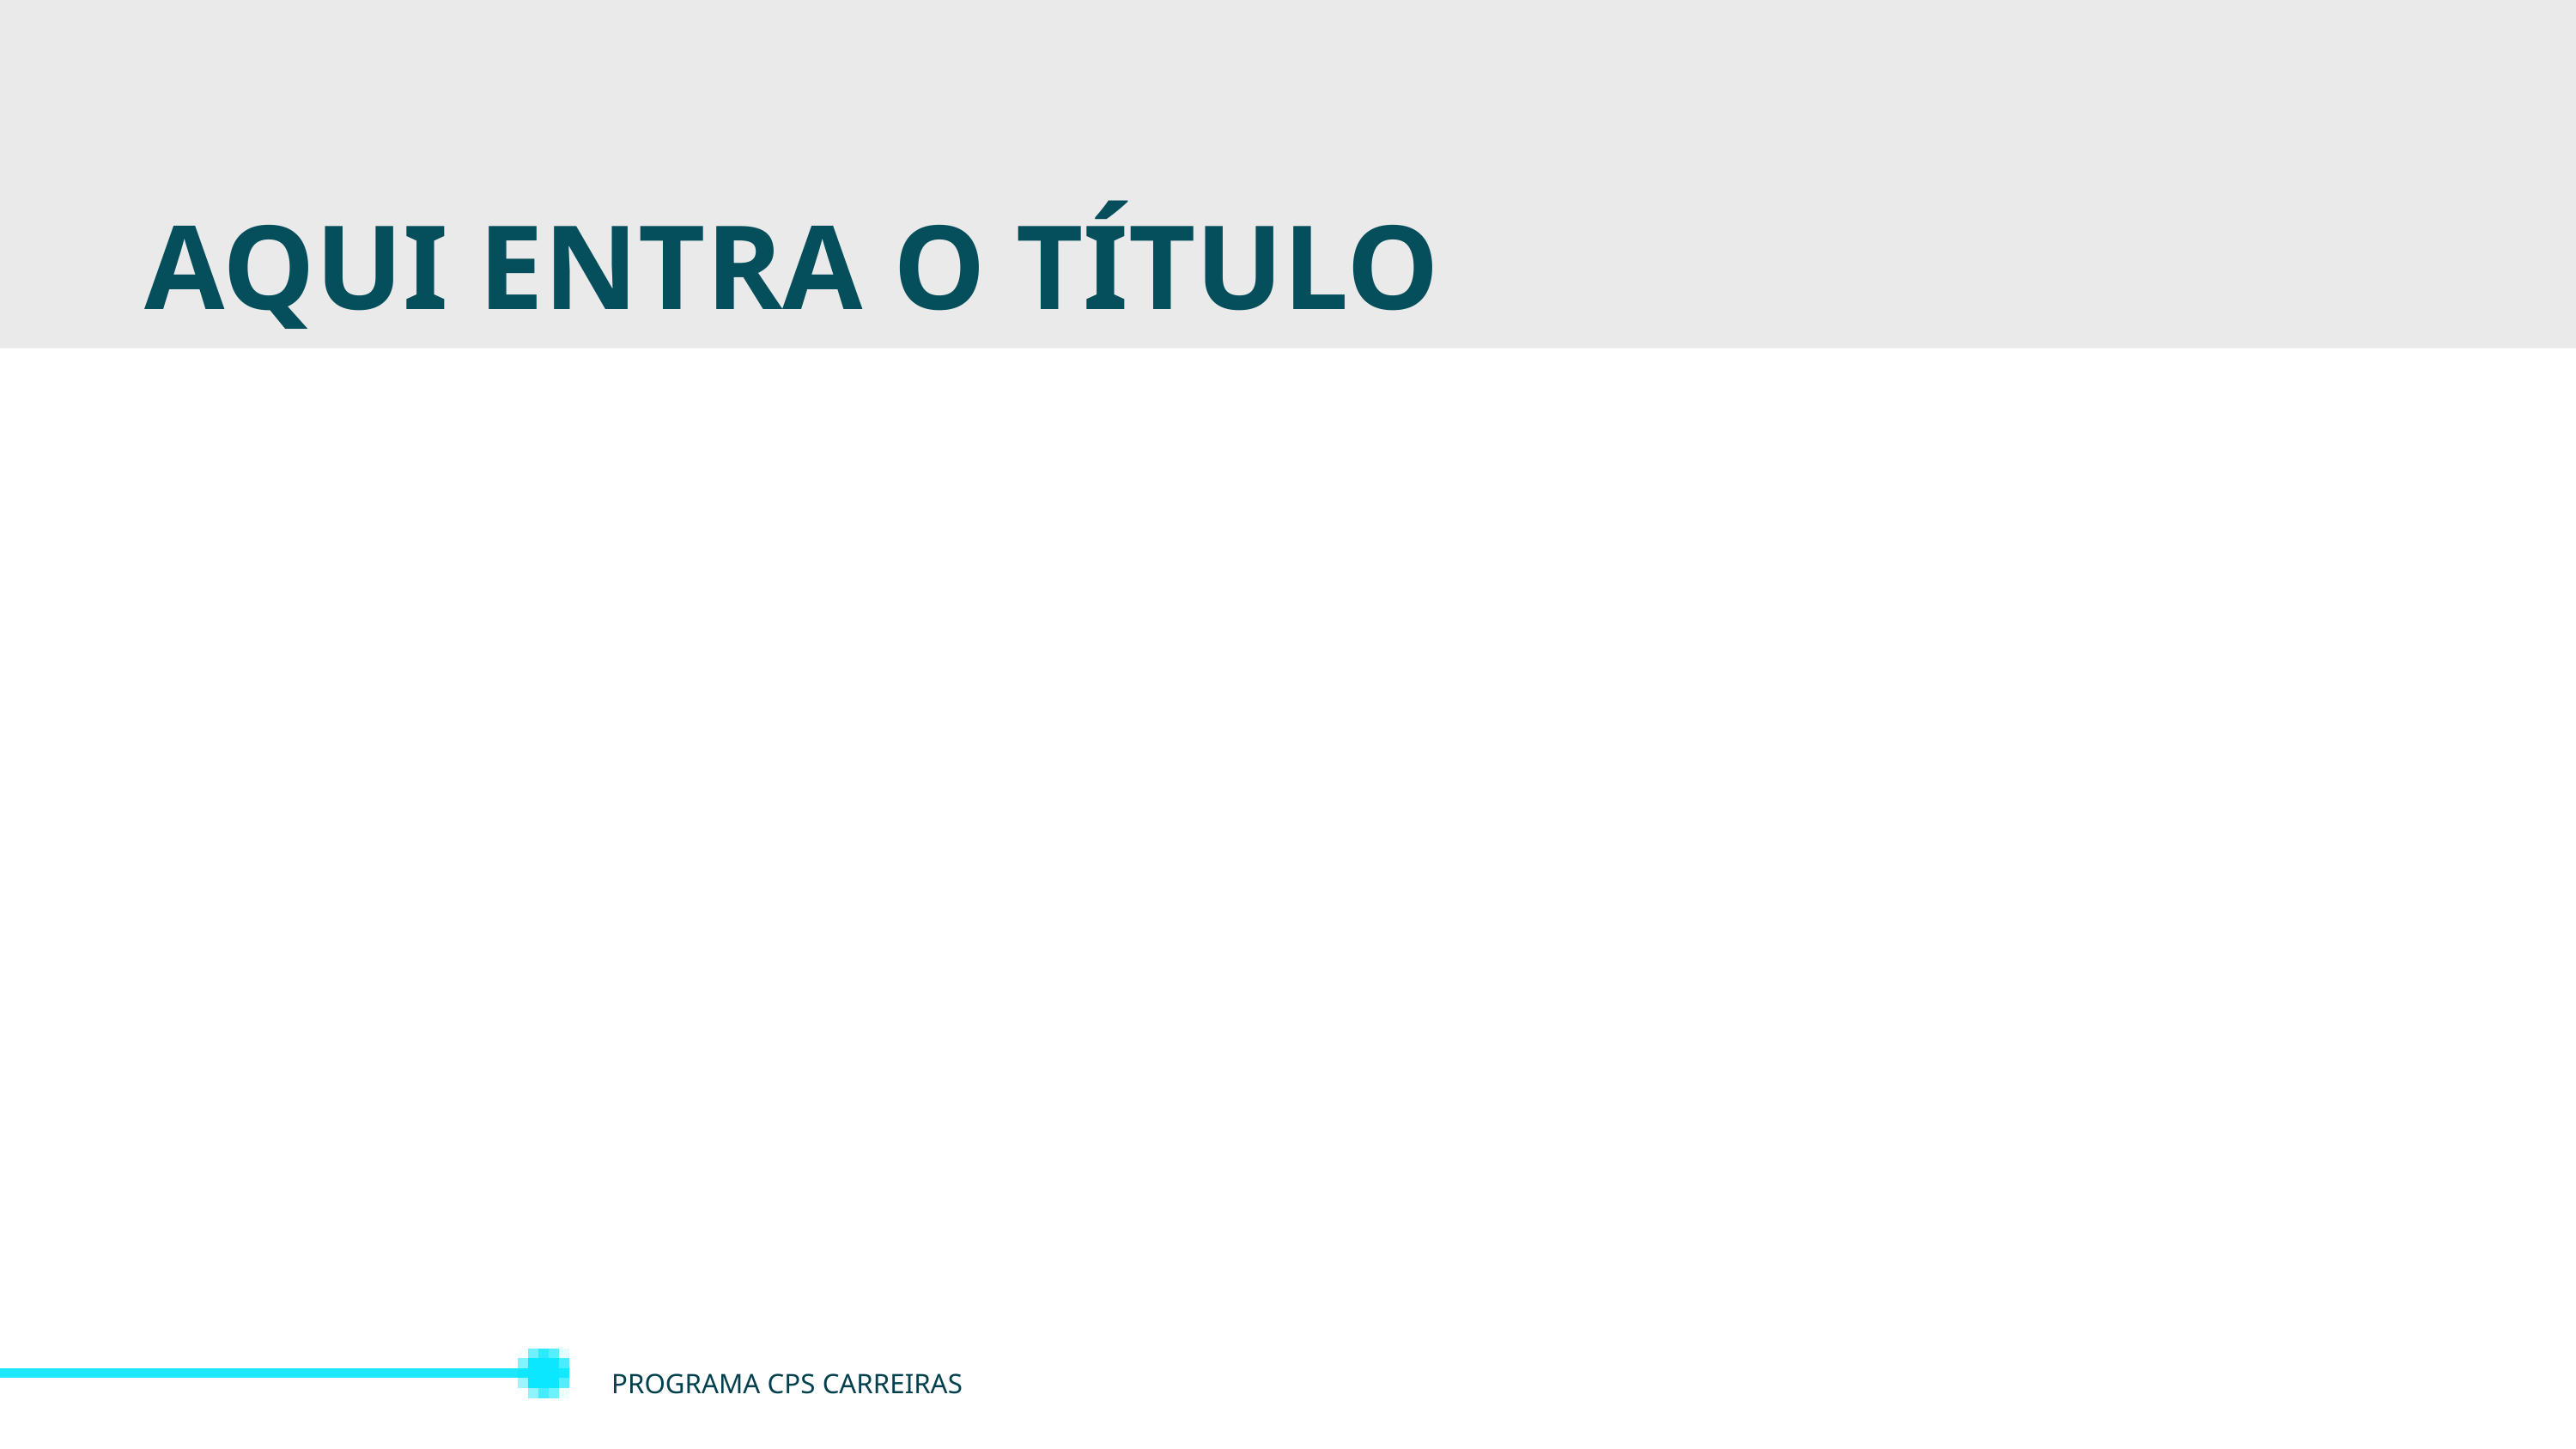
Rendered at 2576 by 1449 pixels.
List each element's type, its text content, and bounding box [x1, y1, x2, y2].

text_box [0, 0, 2576, 349]
text_box [0, 1349, 580, 1398]
text_box PROGRAMA CPS CARREIRAS [611, 1354, 1171, 1399]
